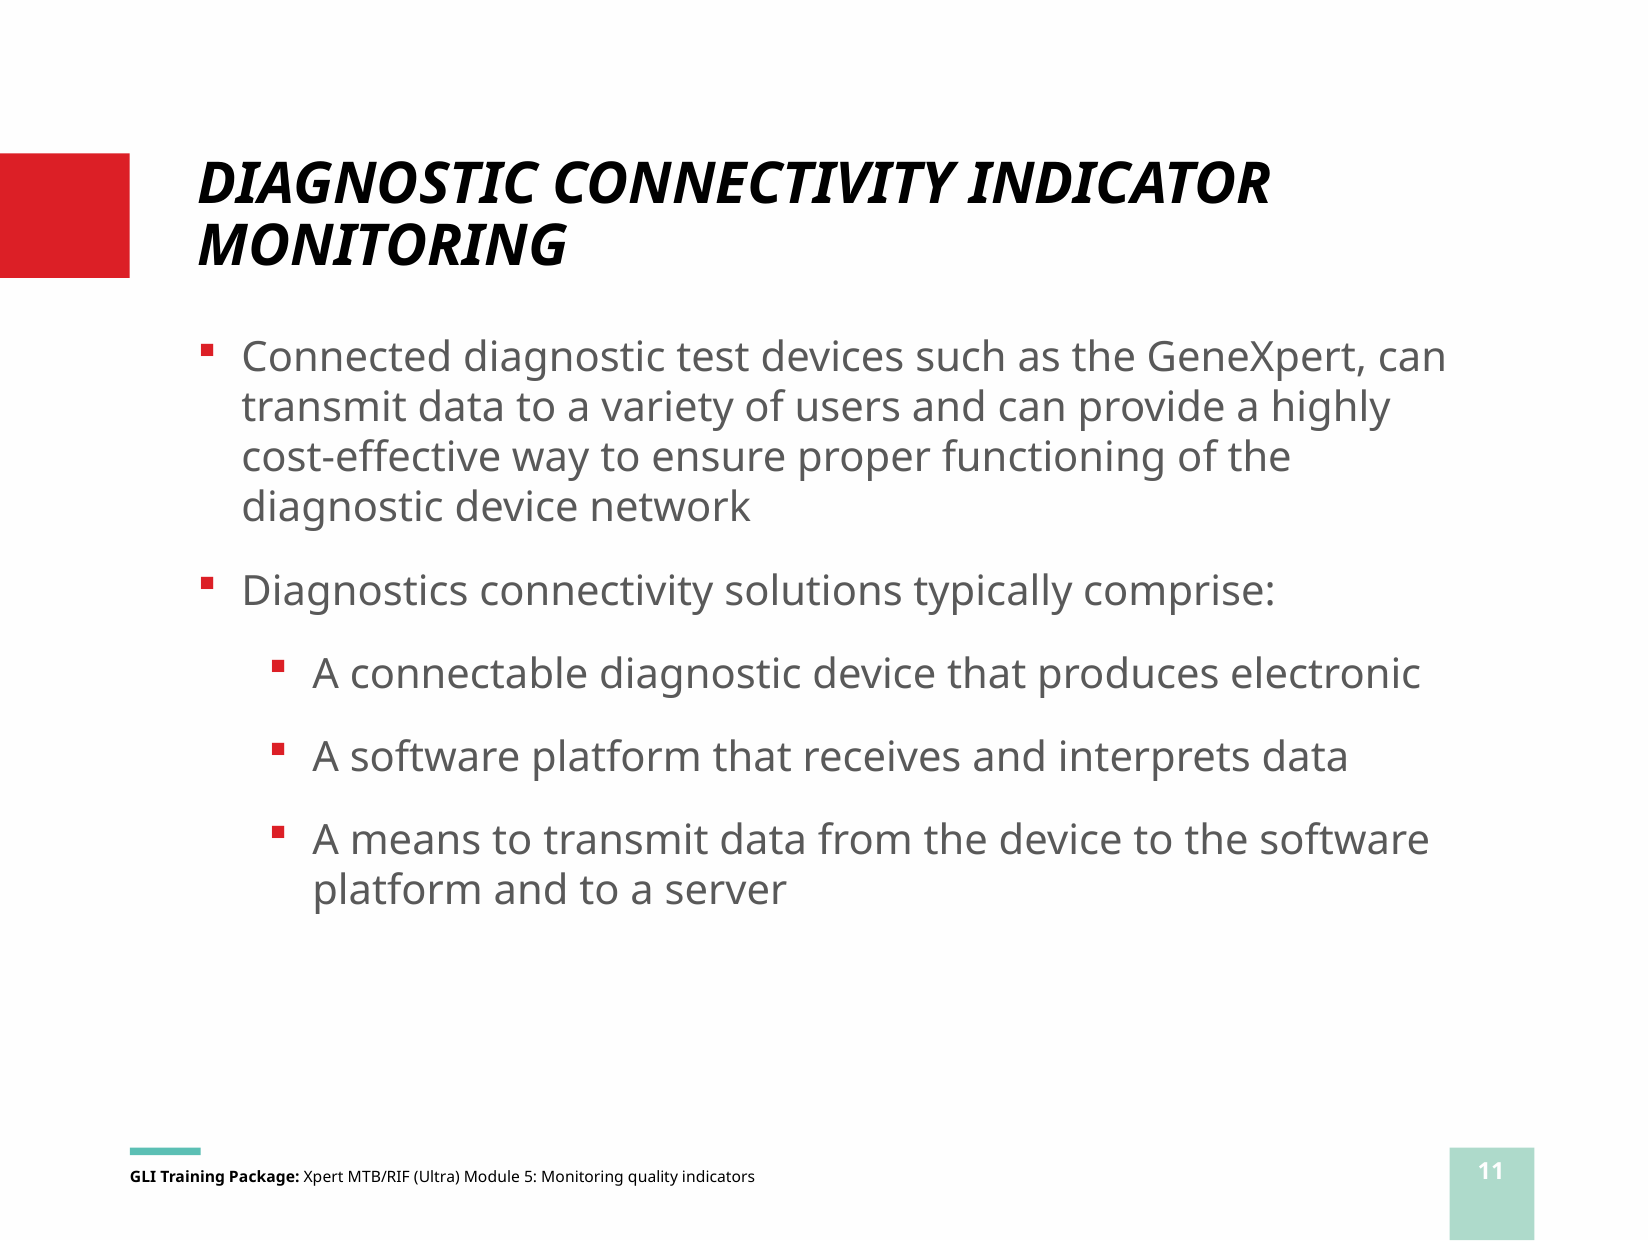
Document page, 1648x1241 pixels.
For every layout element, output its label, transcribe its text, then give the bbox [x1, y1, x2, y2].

list Connected diagnostic test devices such as the GeneXpert, can transmit data to a variety of users and can provide a highly cost-effective way to ensure proper functioning of the diagnostic device network Diagnostics connectivity solutions typically comprise: A connectable diagnostic device that produces electronic A software platform that receives and interprets data A means to transmit data from the device to the software platform and to a server [197, 330, 1450, 1087]
title DIAGNOSTIC CONNECTIVITY INDICATOR MONITORING [197, 153, 1450, 278]
